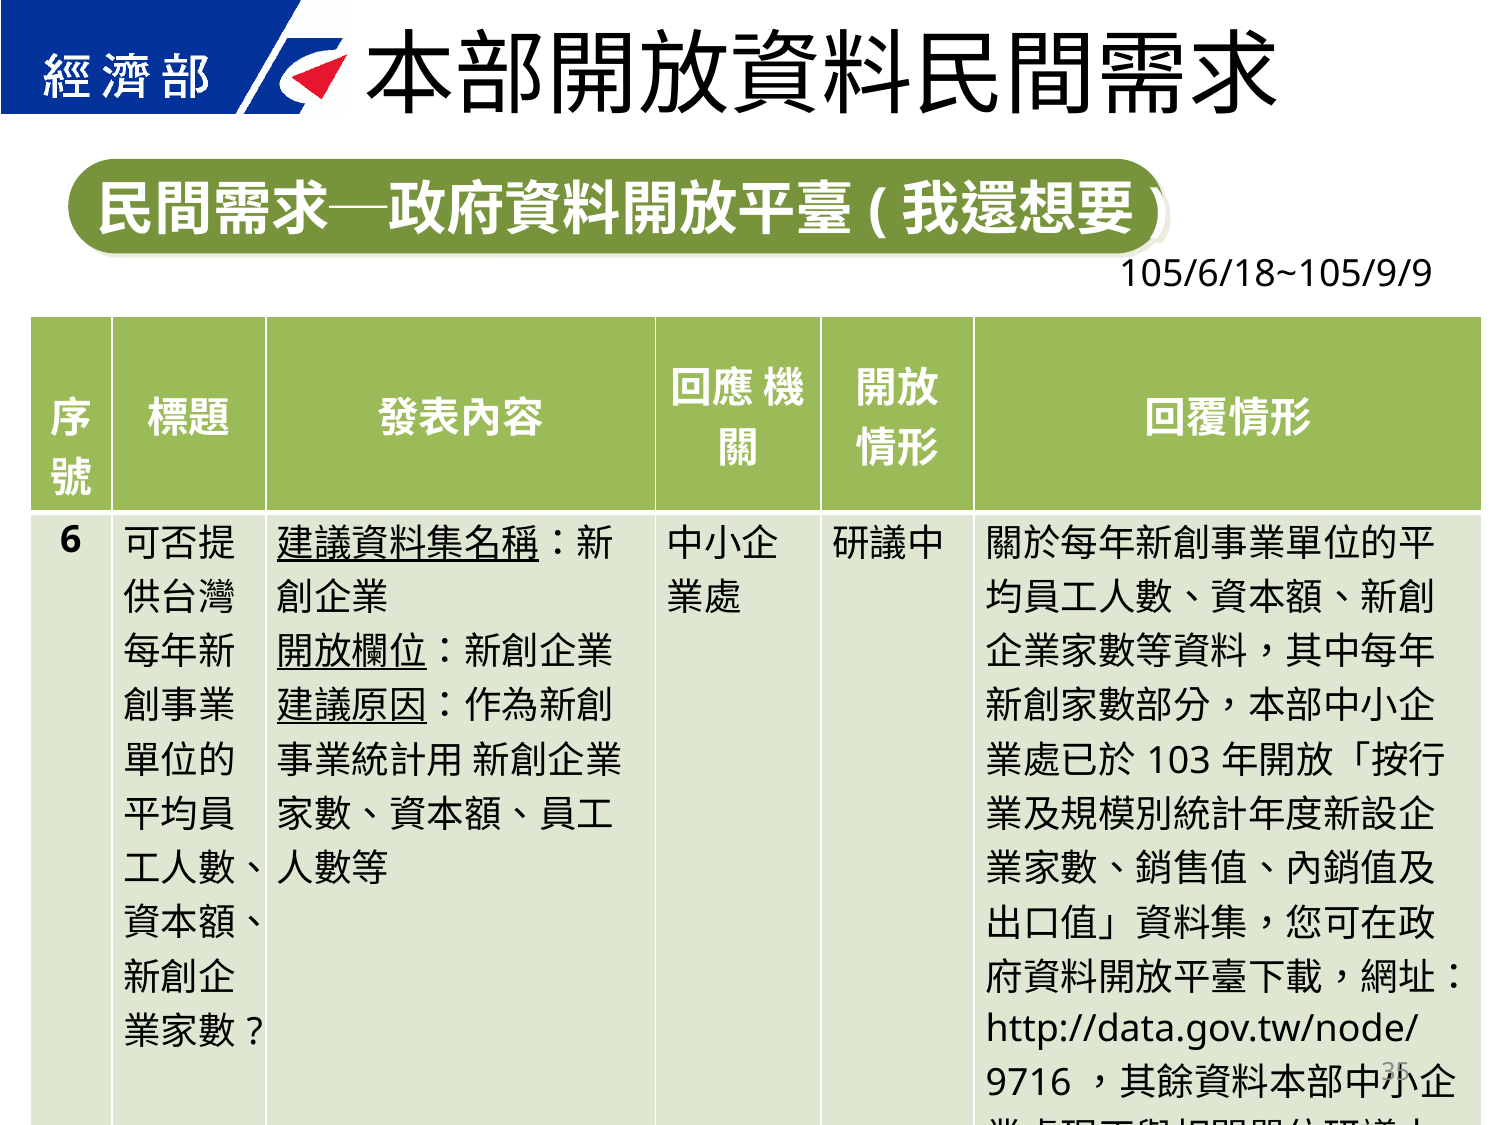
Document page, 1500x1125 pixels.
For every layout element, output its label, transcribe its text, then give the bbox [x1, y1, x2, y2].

table_header 回覆情形 [975, 317, 1481, 510]
table_cell 可否提供台灣每年新創事業單位的平均員工人數、資本額、新創企業家數? [113, 515, 265, 1125]
table_header 回應 機關 [656, 317, 820, 510]
text_box 本部開放資料民間需求 [348, 6, 1483, 242]
table_cell 中小企業處 [656, 515, 820, 1125]
text_box 105/6/18~105/9/9 [1104, 241, 1500, 302]
picture [0, 0, 350, 114]
table_cell 研議中 [822, 515, 973, 1125]
table_header 開放 情形 [822, 317, 973, 510]
table_header 序號 [31, 317, 111, 510]
text_box 民間需求─政府資料開放平臺(我還想要) [68, 158, 1104, 254]
table_cell 關於每年新創事業單位的平均員工人數、資本額、新創企業家數等資料，其中每年新創家數部分，本部中小企業處已於103年開放「按行業及規模別統計年度新設企業家數、銷售值、內銷值及出口值」資料集，您可在政府資料開放平臺下載，網址：http://data.gov.tw/node/9716，其餘資料本部中小企業處現正與相關單位研議中，將會儘速回覆(本項需求9月1日提出，為跨單位協調工作） [975, 515, 1481, 1125]
table_cell 6 [31, 515, 111, 1125]
table_cell 建議資料集名稱：新創企業 開放欄位：新創企業 建議原因：作為新創事業統計用 新創企業家數、資本額、員工人數等 [267, 515, 655, 1125]
table_header 標題 [113, 317, 265, 510]
table_header 發表內容 [267, 317, 655, 510]
slide_number 35 [1074, 1042, 1425, 1103]
